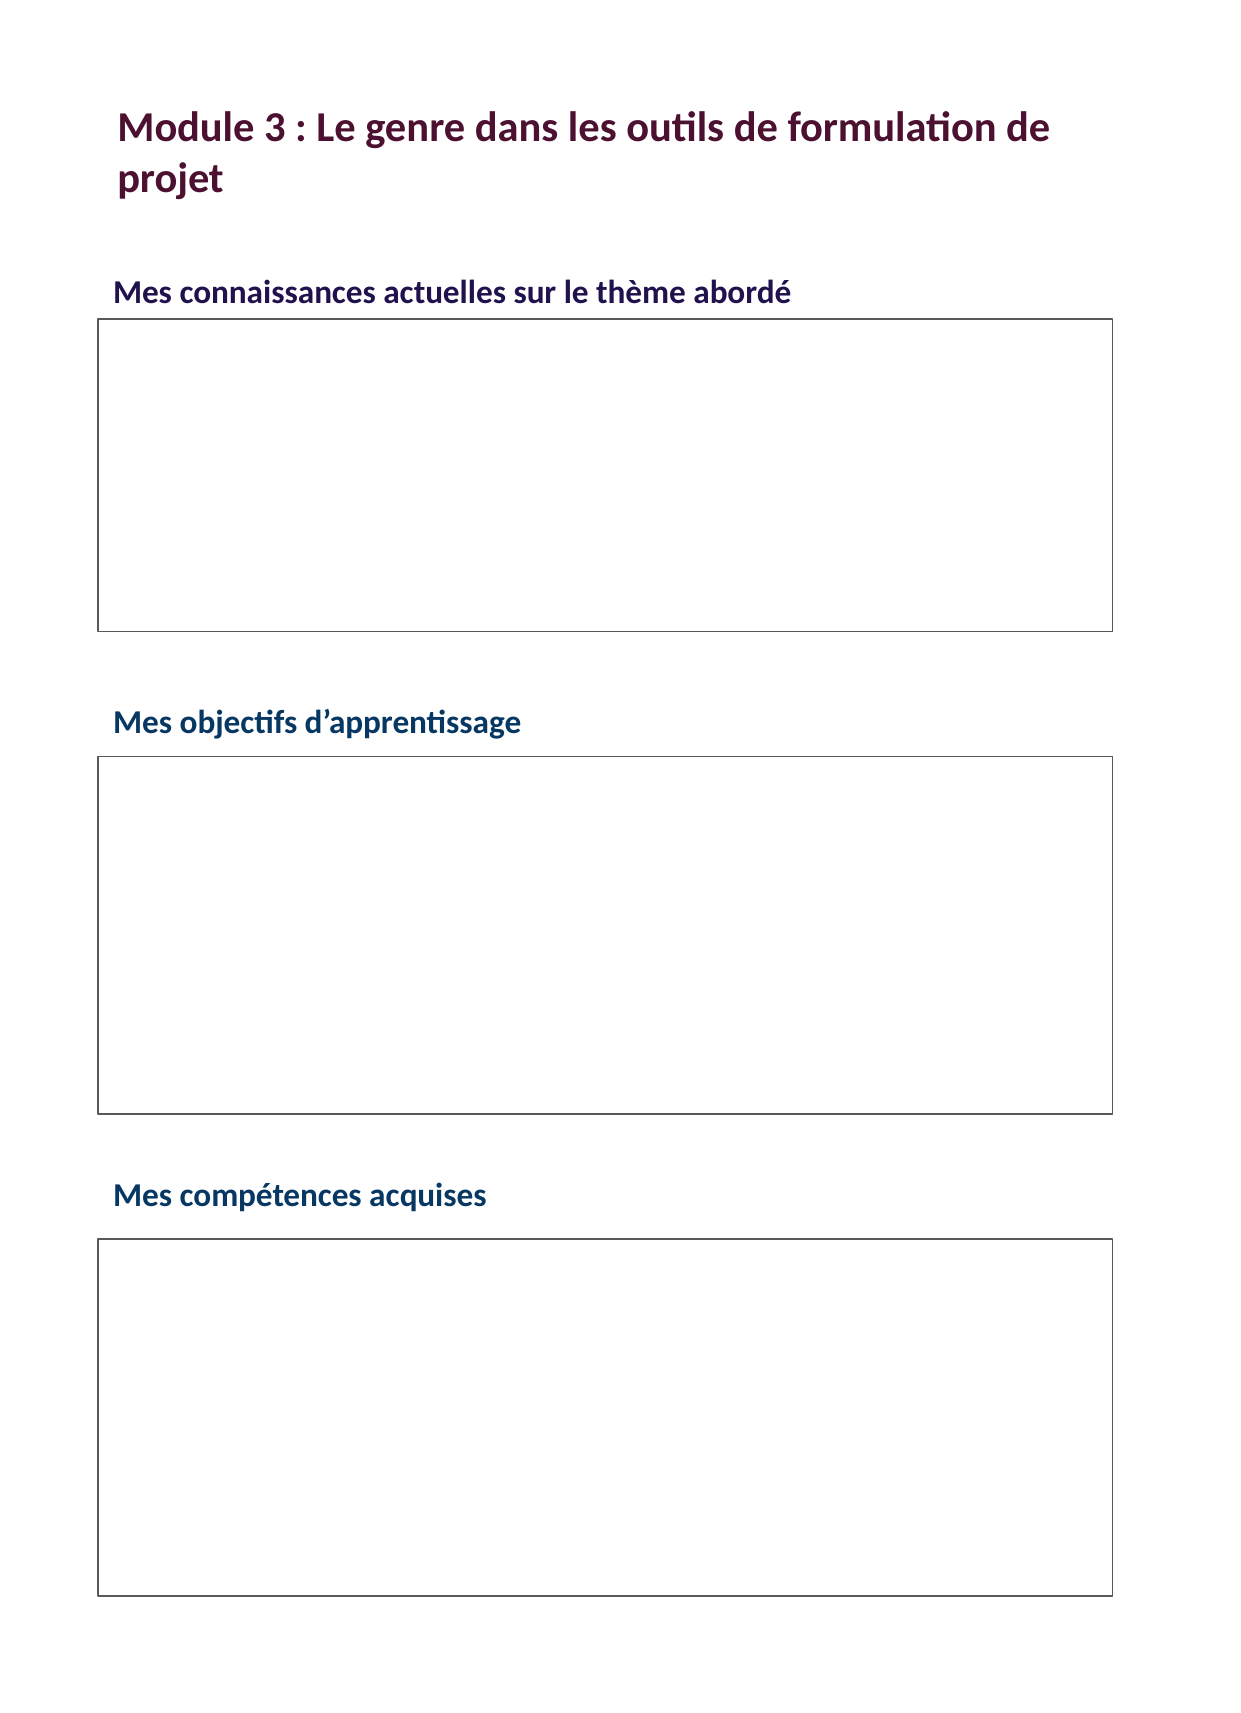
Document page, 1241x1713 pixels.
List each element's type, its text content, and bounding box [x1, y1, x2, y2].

title Module 3 : Le genre dans les outils de formulation de projet [98, 79, 1142, 244]
text_box [98, 318, 1113, 632]
text_box Mes objectifs d’apprentissage [98, 685, 1108, 756]
text_box Mes connaissances actuelles sur le thème abordé [98, 255, 1113, 318]
text_box [98, 1238, 1113, 1597]
text_box Mes compétences acquises [98, 1158, 1108, 1229]
text_box [98, 756, 1113, 1114]
